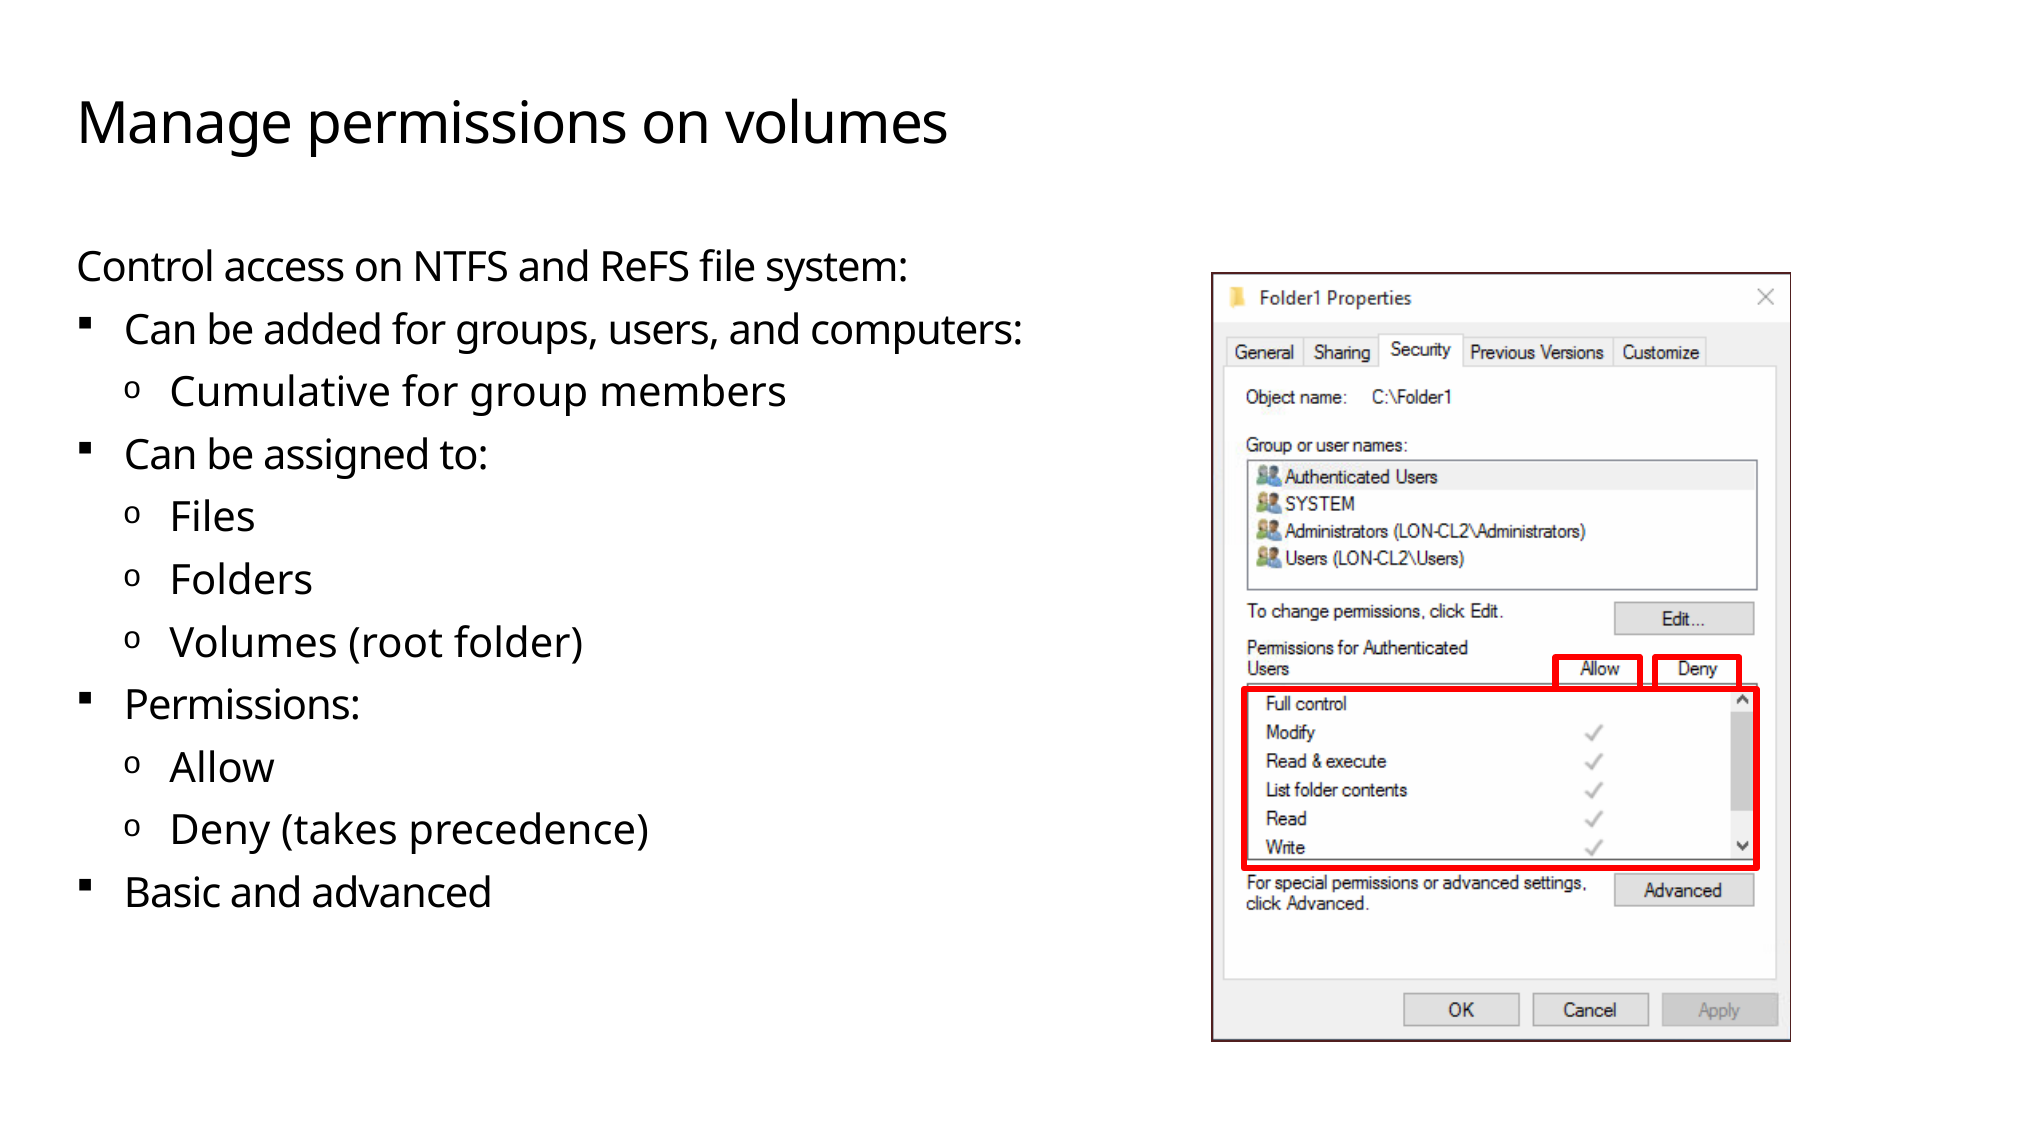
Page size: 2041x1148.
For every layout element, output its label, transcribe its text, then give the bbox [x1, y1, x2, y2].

list Control access on NTFS and ReFS file system: Can be added for groups, users, and computers: Cumulative for group members Can be assigned to: Files Folders Volumes (root folder) Permissions: Allow Deny (takes precedence) Basic and advanced [76, 240, 1970, 1074]
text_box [1212, 273, 1791, 1041]
title Manage permissions on volumes [76, 93, 1968, 161]
